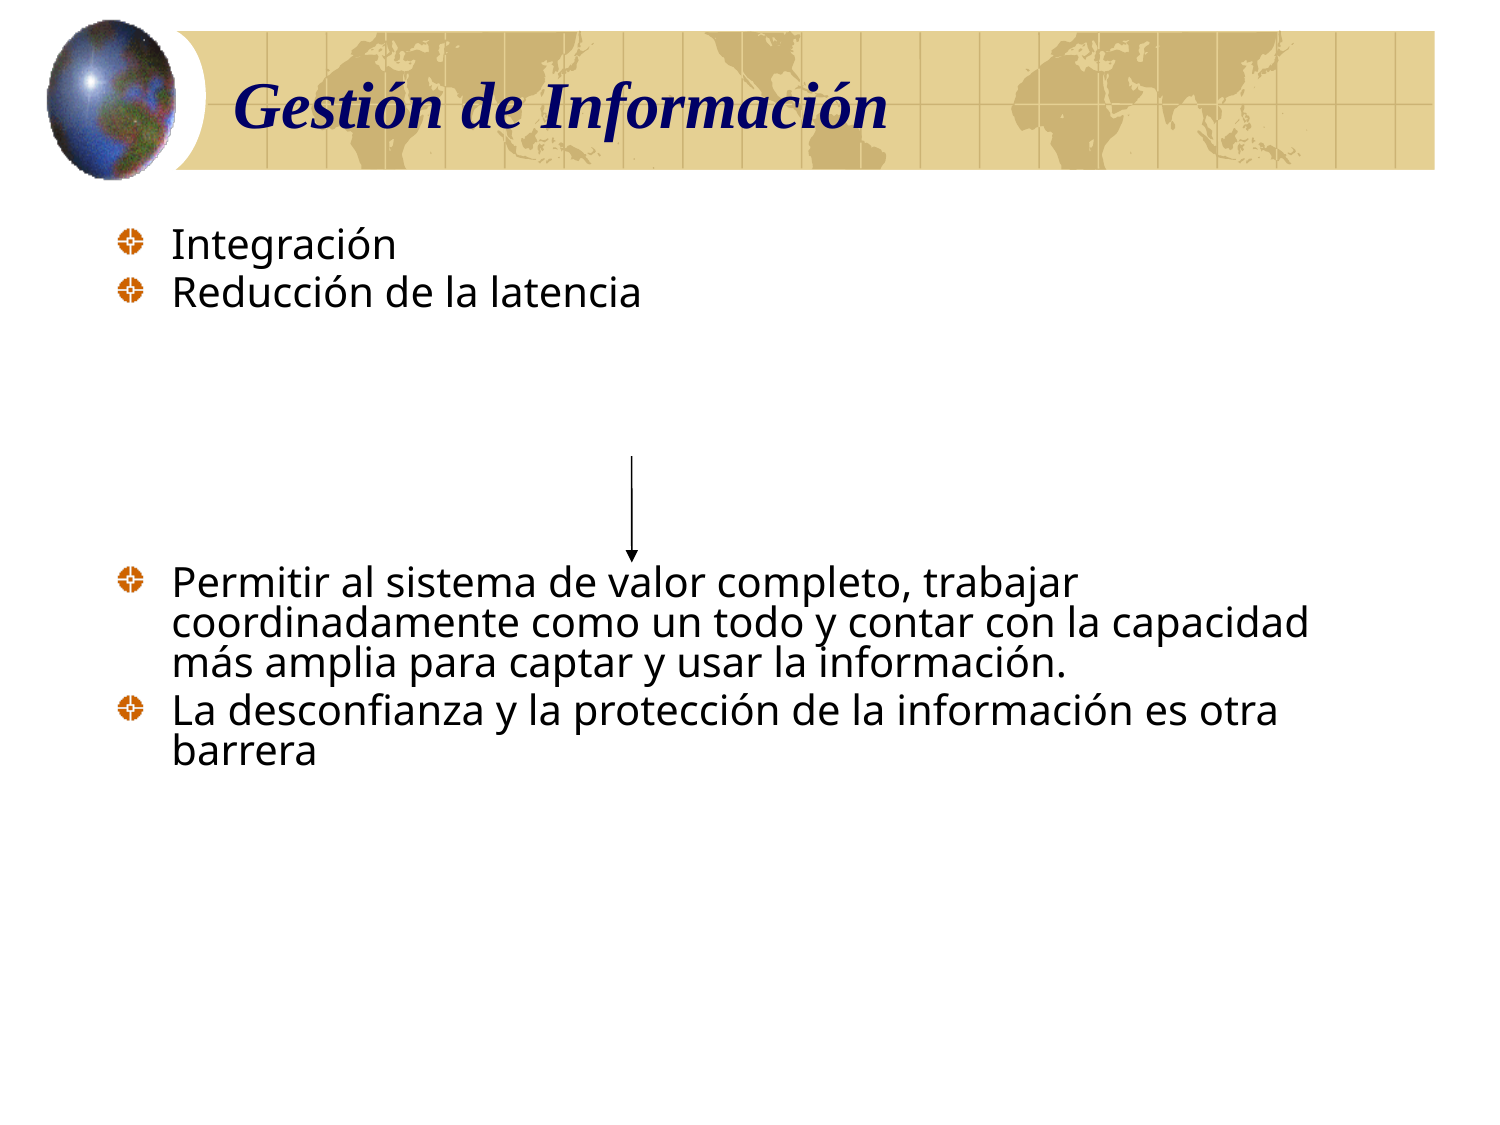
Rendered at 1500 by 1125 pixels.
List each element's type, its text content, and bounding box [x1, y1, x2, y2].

picture [115, 276, 145, 306]
title Gestión de Información [218, 77, 1448, 126]
picture [115, 694, 145, 724]
picture [115, 565, 145, 596]
picture [42, 14, 190, 185]
list Integración Reducción de la latencia Permitir al sistema de valor completo, trabajar coordinadamente como un todo y contar con la capacidad más amplia para captar y usar la información. La desconfianza y la protección de la información es otra barrera [100, 219, 1376, 896]
picture [115, 227, 145, 258]
text_box [625, 456, 638, 563]
